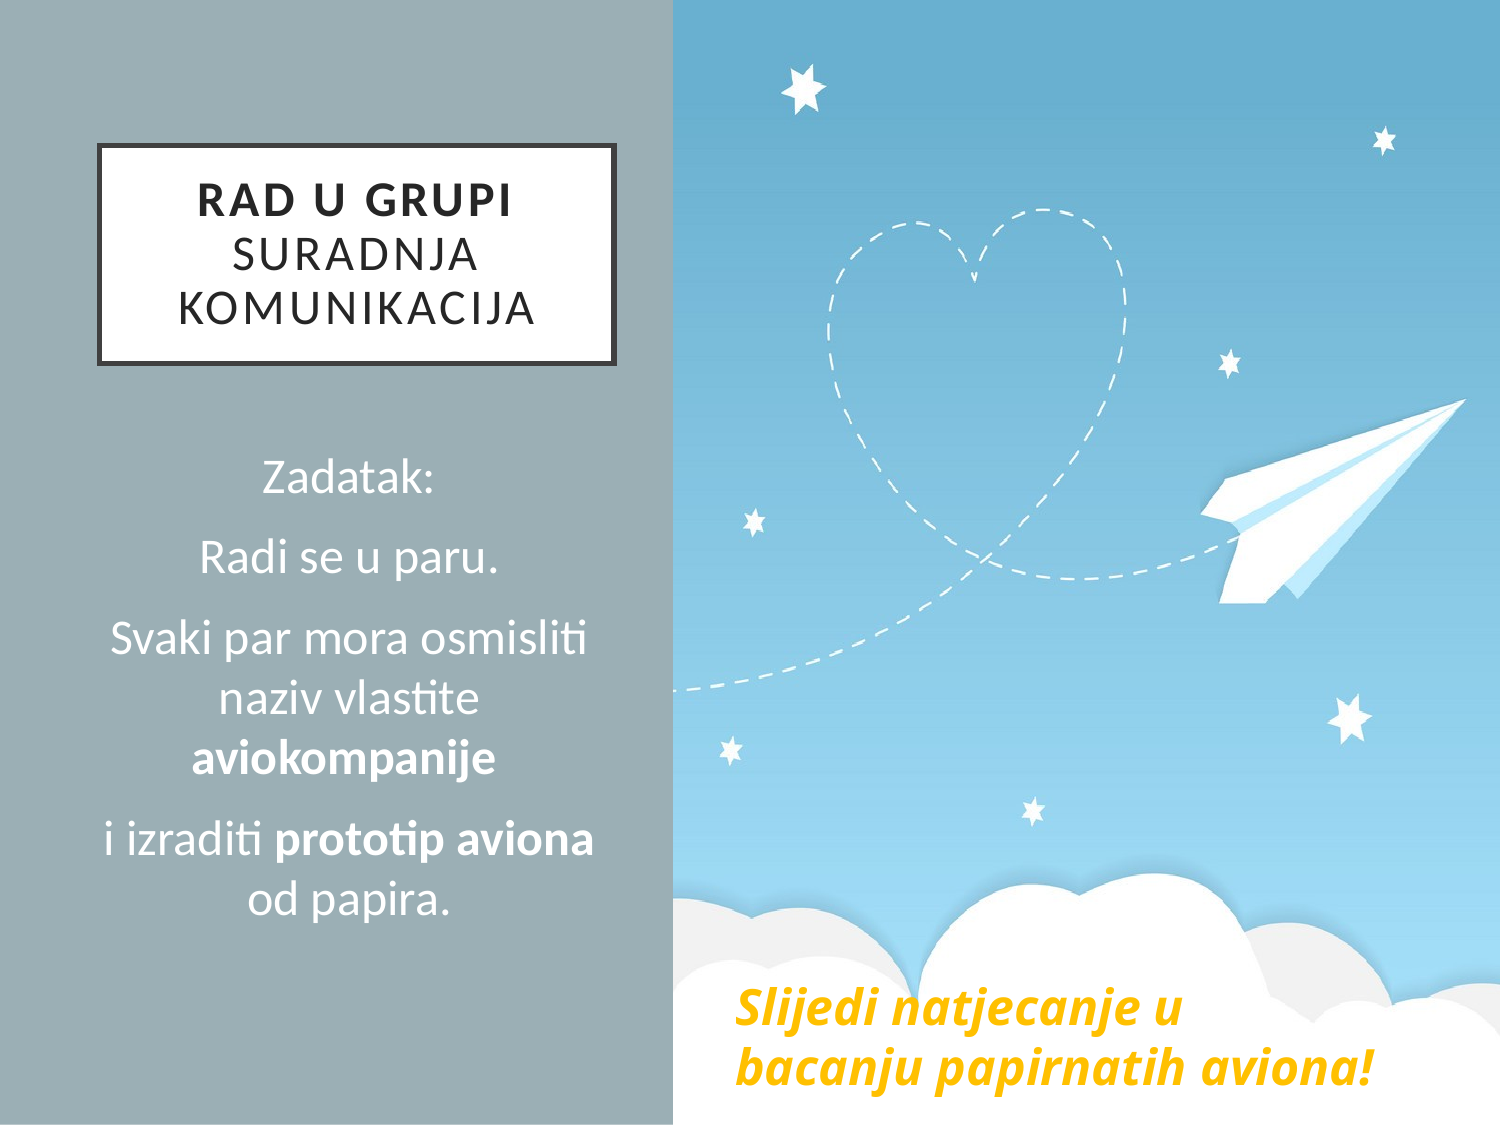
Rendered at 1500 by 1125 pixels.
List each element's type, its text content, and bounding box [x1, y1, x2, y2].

picture [672, 0, 1500, 1125]
text_box Zadatak: Radi se u paru. Svaki par mora osmisliti naziv vlastite aviokompanije i izraditi prototip aviona od papira. [85, 435, 614, 979]
text_box Rad u grupi suradnja komunikacija [99, 145, 614, 364]
